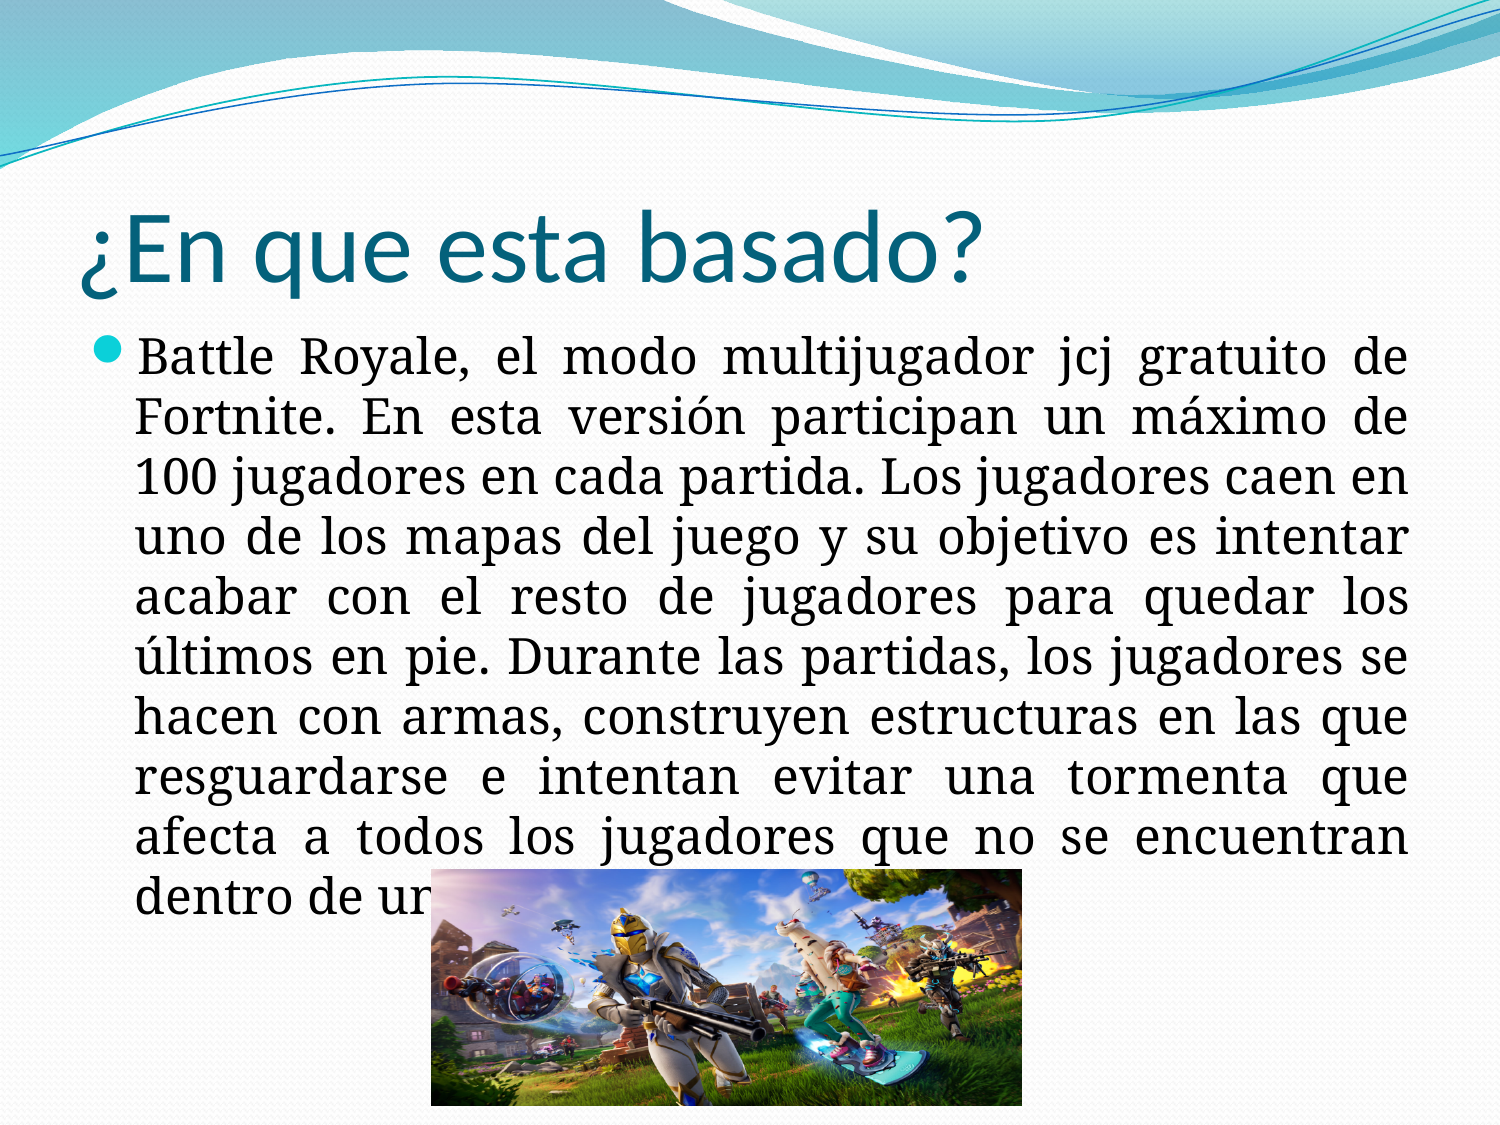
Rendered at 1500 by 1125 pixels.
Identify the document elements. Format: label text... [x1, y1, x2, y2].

list Battle Royale, el modo multijugador jcj gratuito de Fortnite. En esta versión participan un máximo de 100 jugadores en cada partida. Los jugadores caen en uno de los mapas del juego y su objetivo es intentar acabar con el resto de jugadores para quedar los últimos en pie. Durante las partidas, los jugadores se hacen con armas, construyen estructuras en las que resguardarse e intentan evitar una tormenta que afecta a todos los jugadores que no se encuentran dentro de una zona segura. [75, 317, 1425, 1038]
title ¿En que esta basado? [75, 115, 1425, 303]
picture [431, 869, 1022, 1107]
